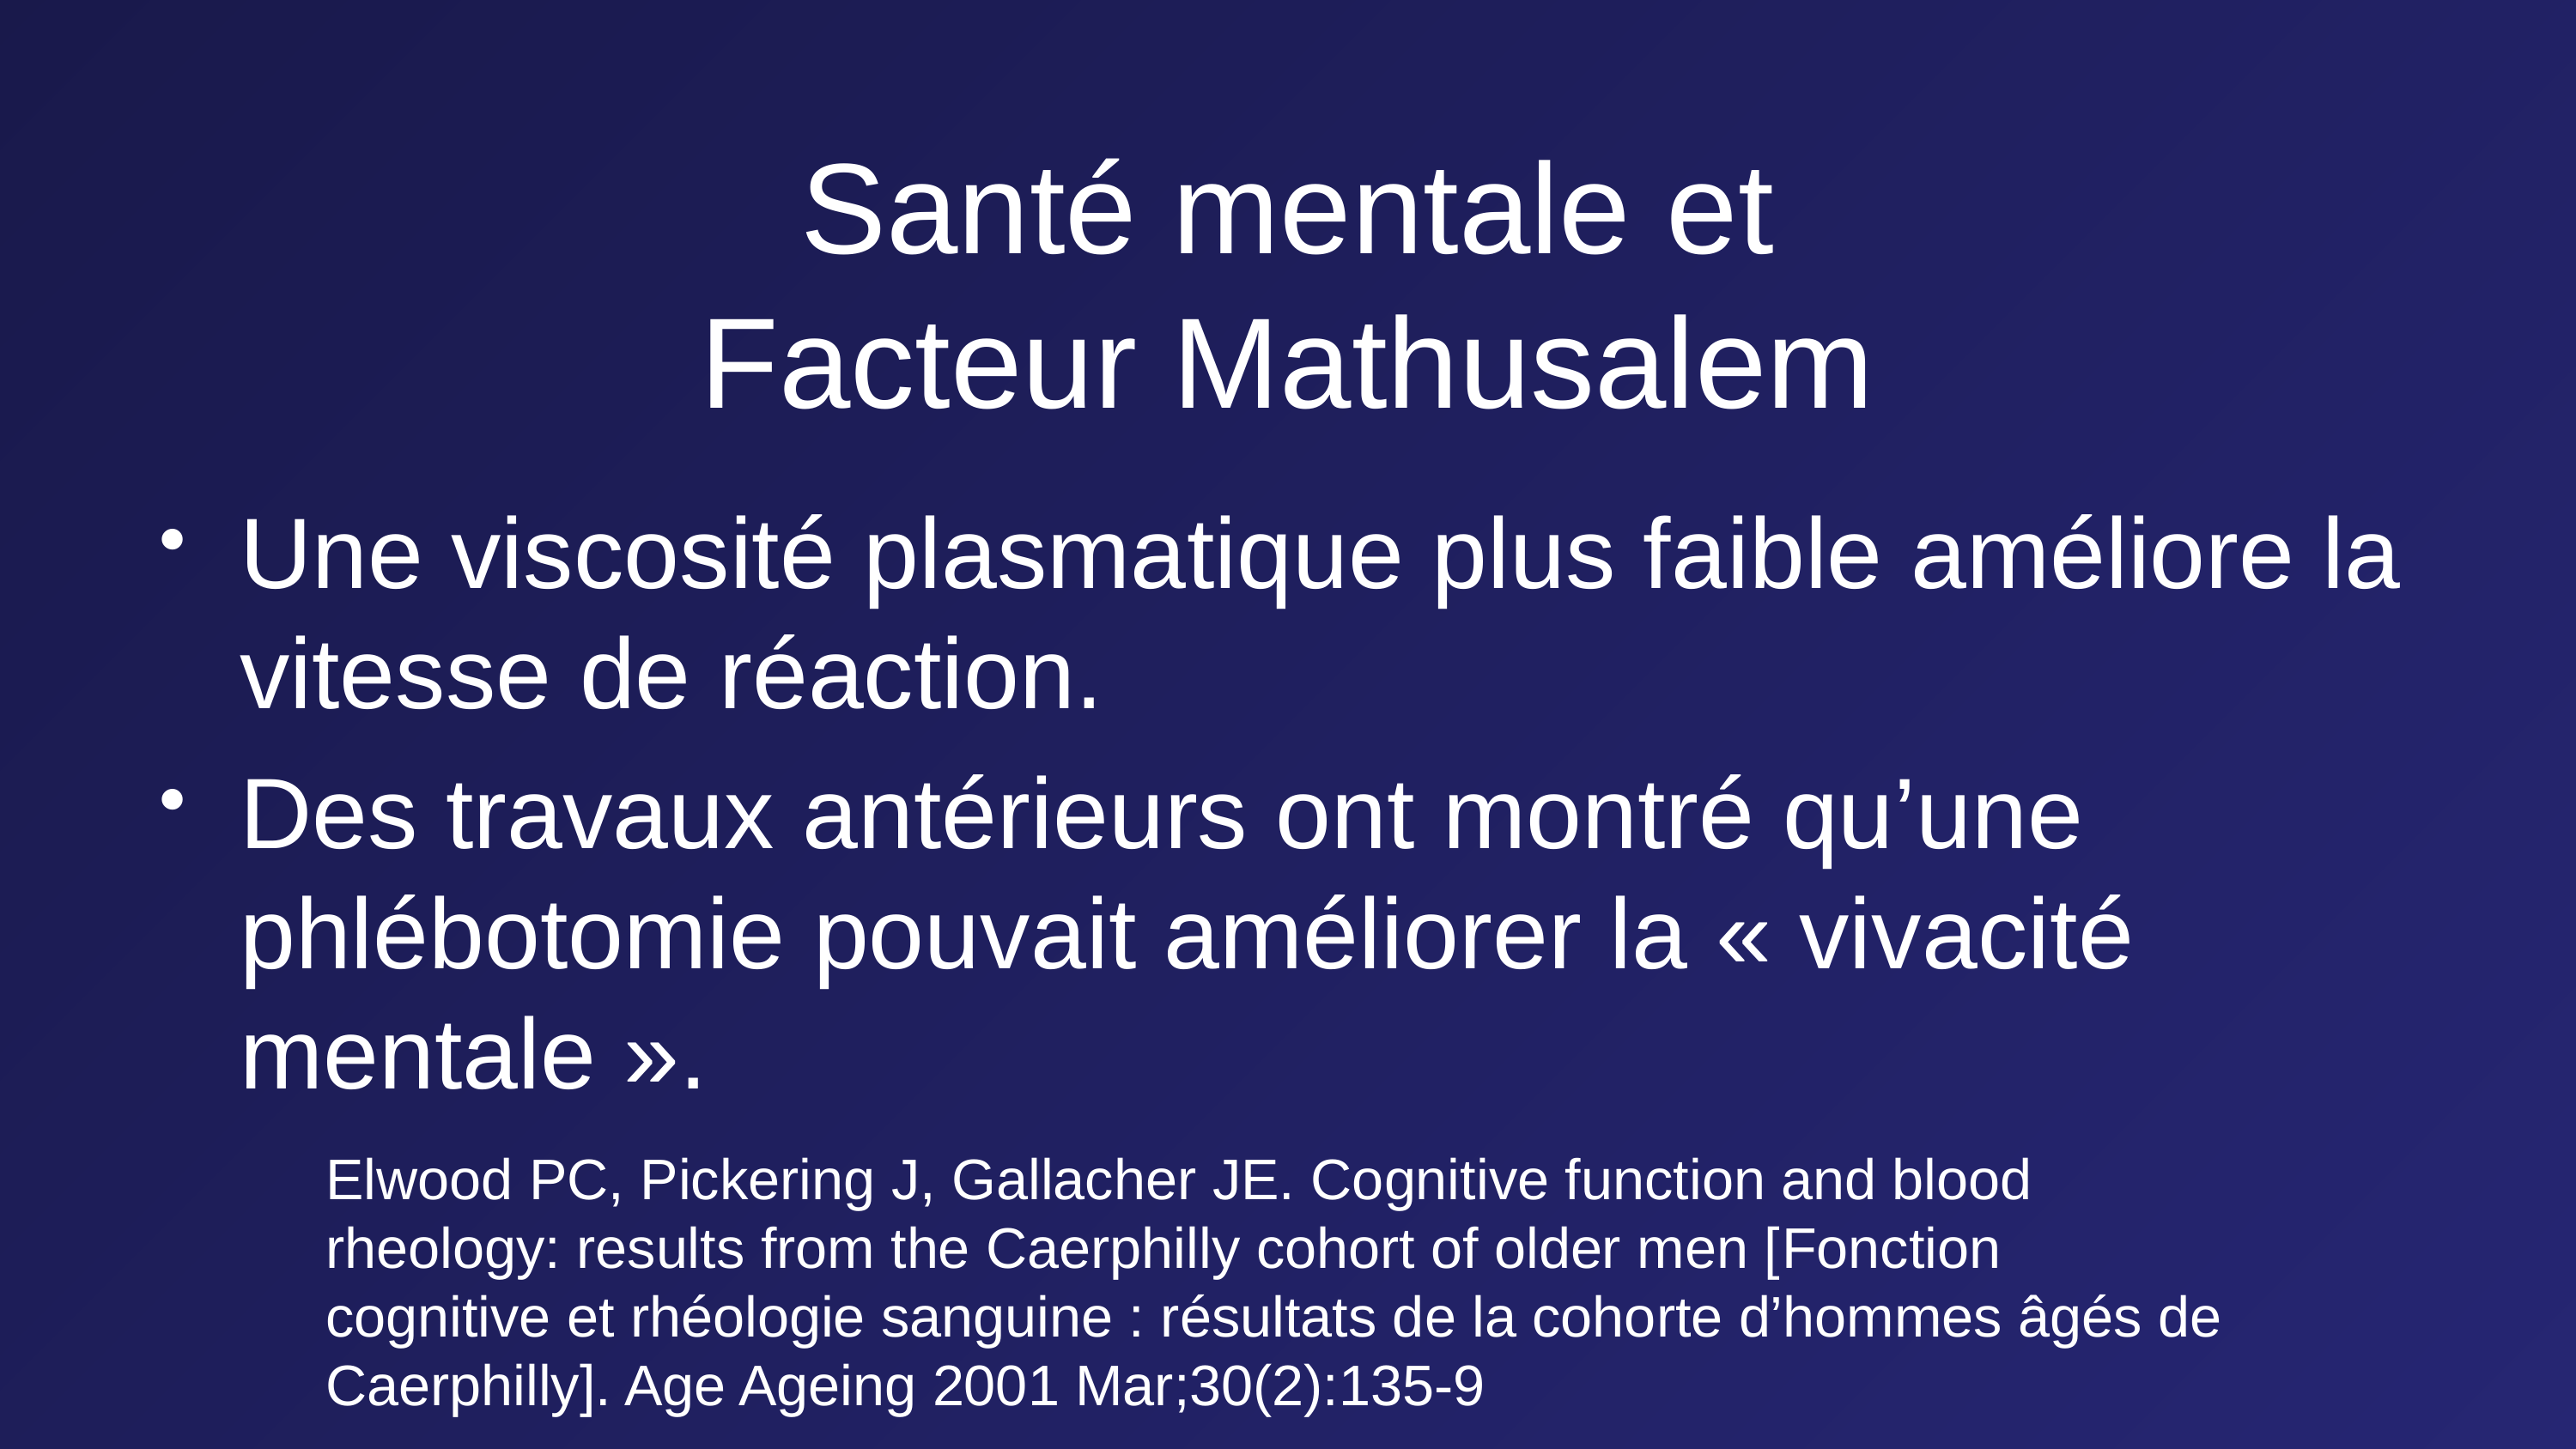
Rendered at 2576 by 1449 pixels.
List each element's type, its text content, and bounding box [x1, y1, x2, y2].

list Une viscosité plasmatique plus faible améliore la vitesse de réaction. Des travaux antérieurs ont montré qu’une phlébotomie pouvait améliorer la « vivacité mentale ». [137, 477, 2439, 931]
title Santé mentale et Facteur Mathusalem [611, 209, 1965, 349]
text_box Elwood PC, Pickering J, Gallacher JE. Cognitive function and blood rheology: results from the Caerphilly cohort of older men [Fonction cognitive et rhéologie sanguine : résultats de la cohorte d’hommes âgés de Caerphilly]. Age Ageing 2001 Mar;30(2):135-9 [304, 1131, 2254, 1428]
